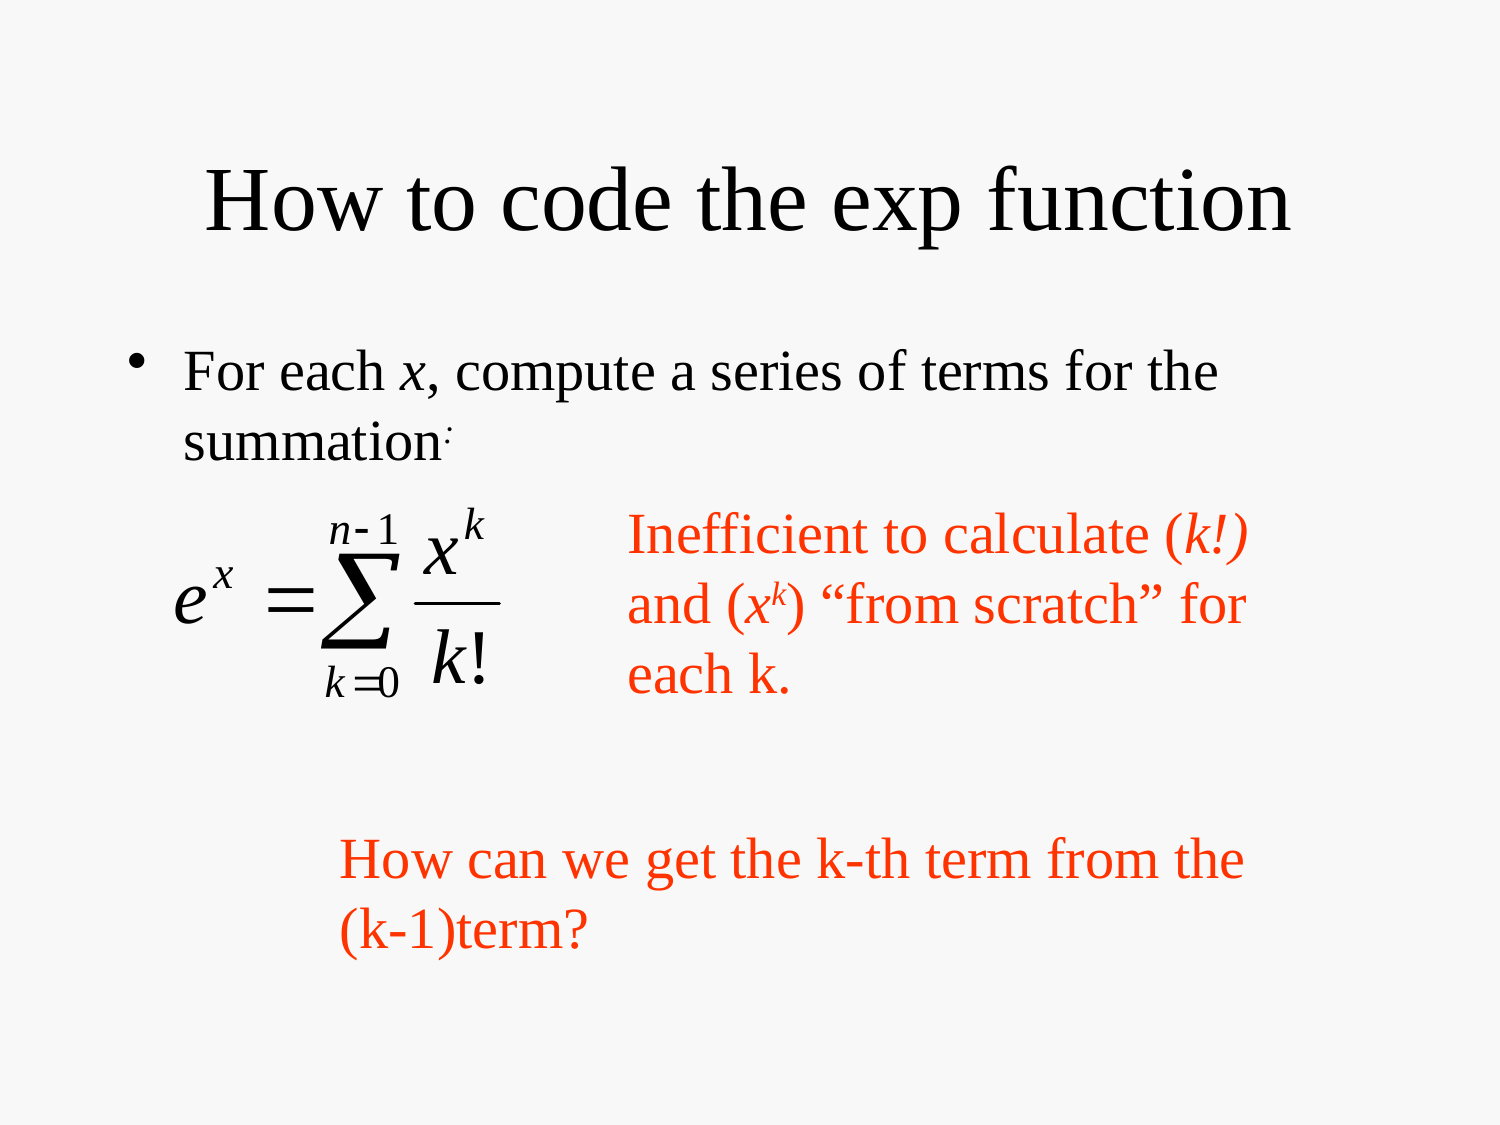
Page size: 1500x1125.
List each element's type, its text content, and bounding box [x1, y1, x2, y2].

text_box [162, 487, 513, 714]
text_box Inefficient to calculate (k!) and (xk) “from scratch” for each k. [612, 487, 1350, 713]
list For each x, compute a series of terms for the summation: [112, 324, 1388, 538]
title How to code the exp function [112, 99, 1388, 288]
text_box How can we get the k-th term from the (k-1)term? [324, 812, 1275, 968]
